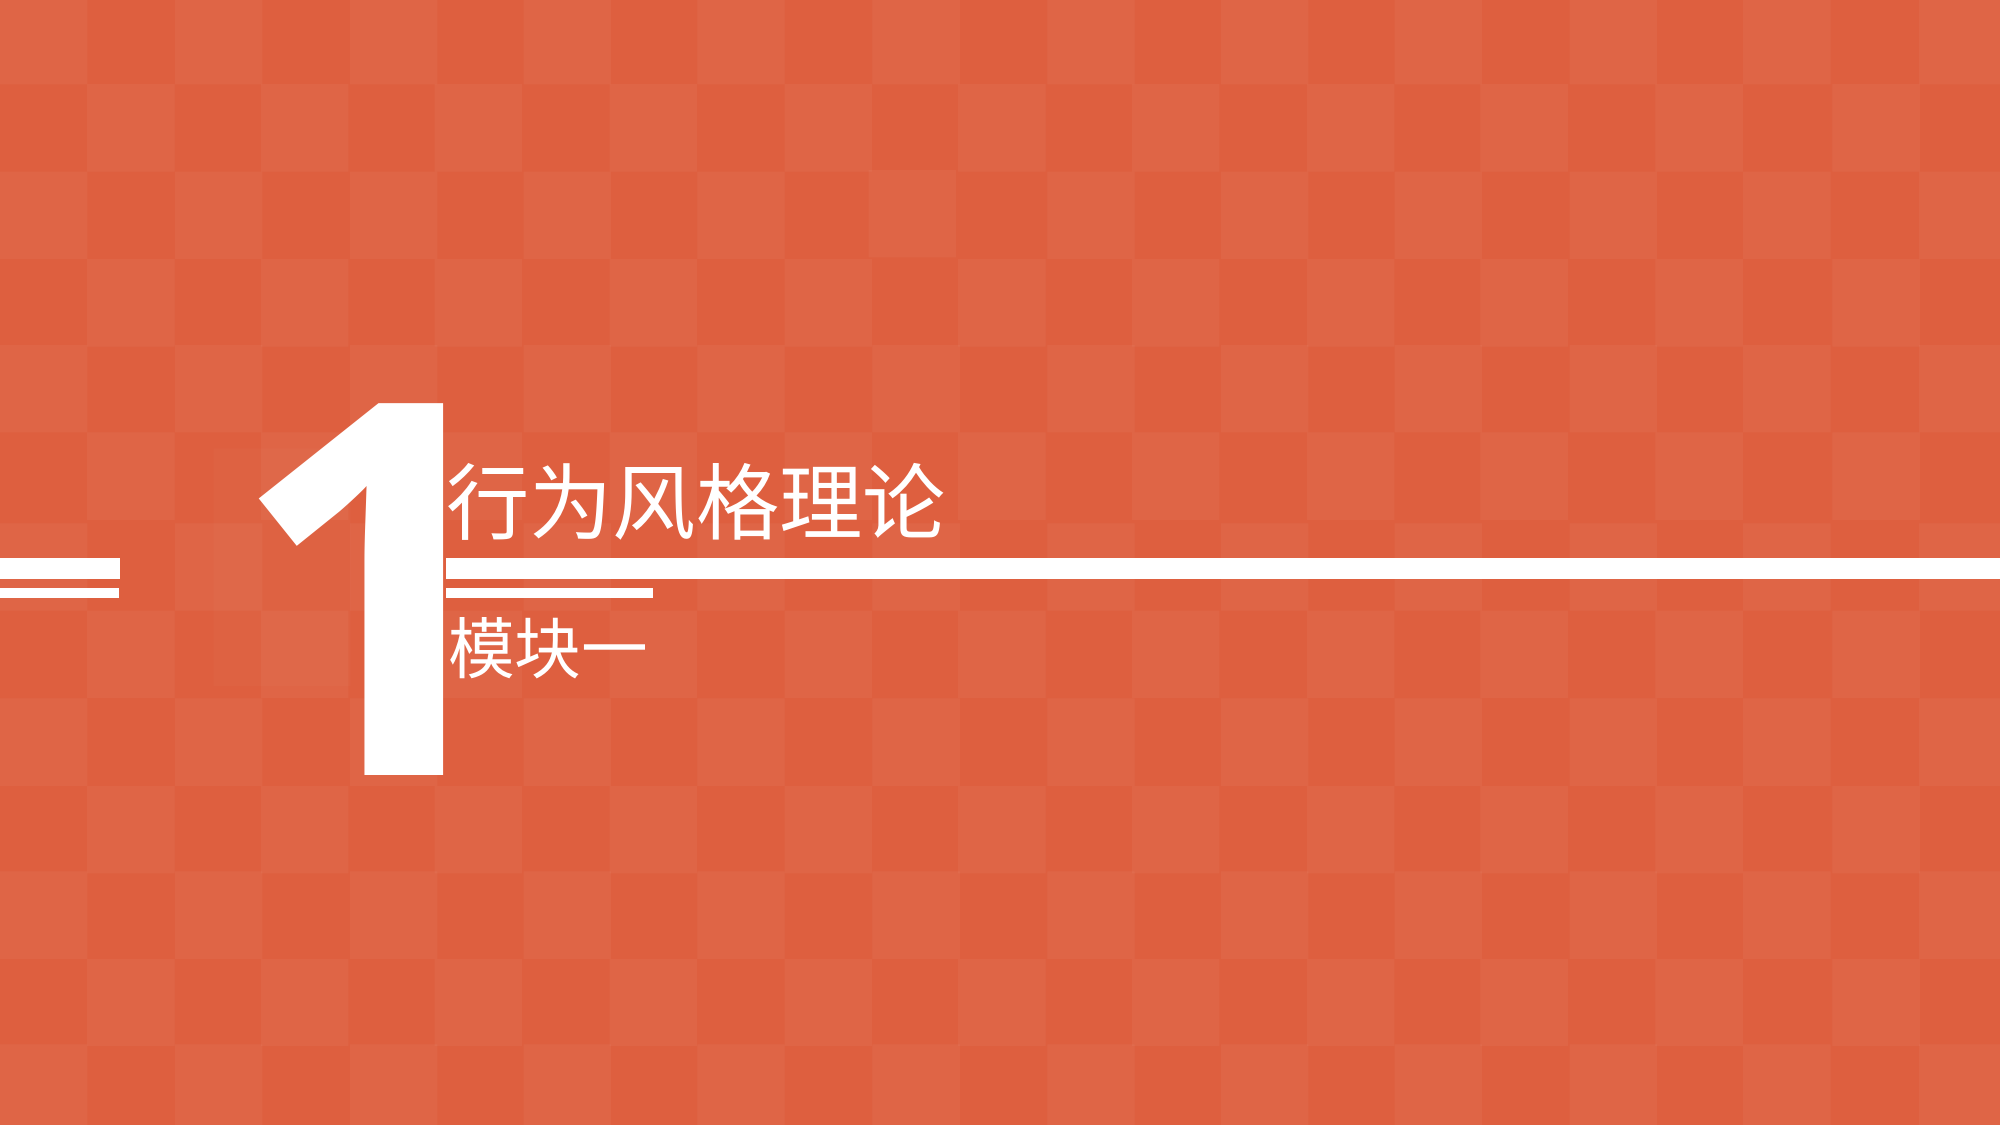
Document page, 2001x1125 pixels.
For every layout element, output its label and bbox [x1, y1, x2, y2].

text_box [0, 0, 2000, 1125]
